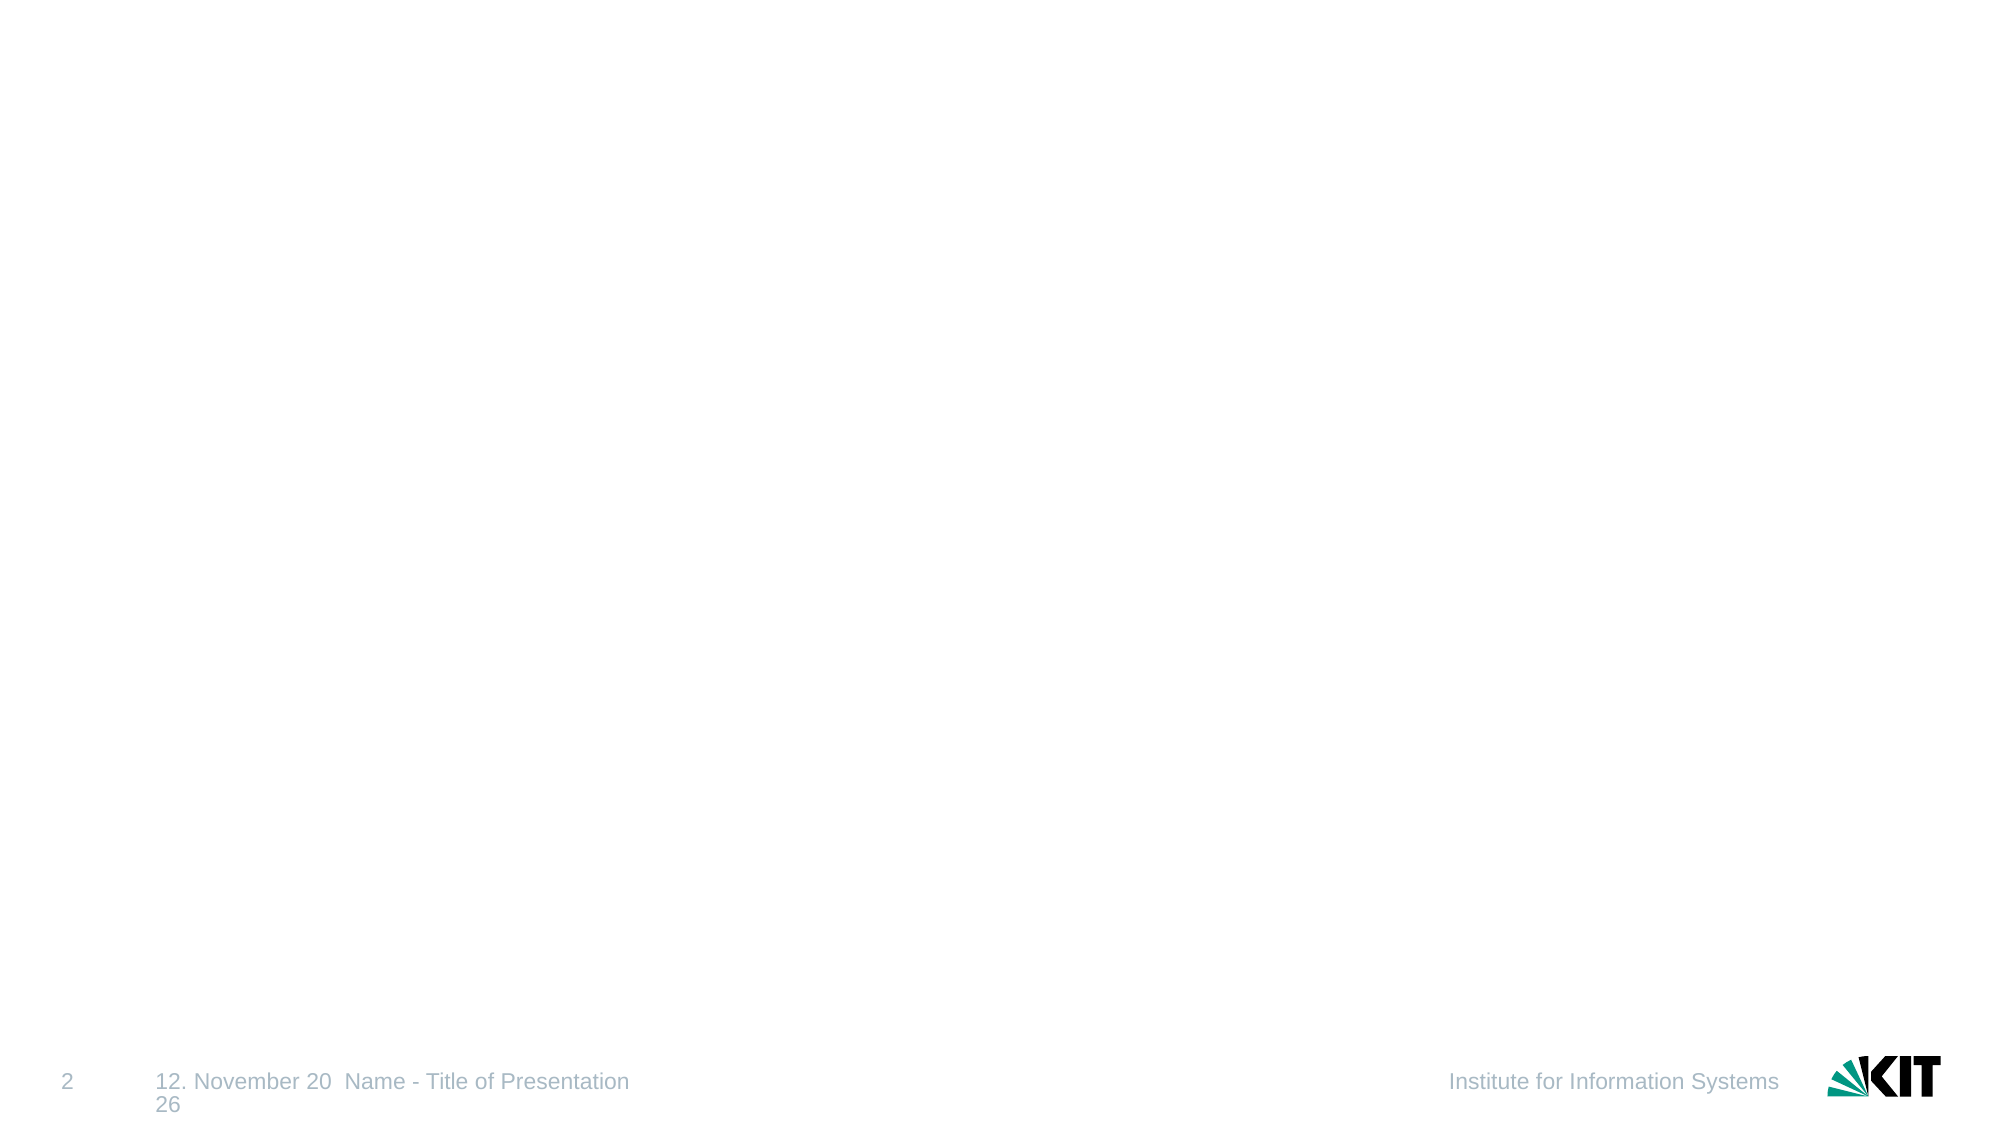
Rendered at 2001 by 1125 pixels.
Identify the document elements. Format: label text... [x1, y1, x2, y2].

slide_number 2 [60, 1029, 156, 1125]
footer Name - Title of Presentation [344, 1029, 1302, 1125]
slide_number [156, 1029, 344, 1125]
